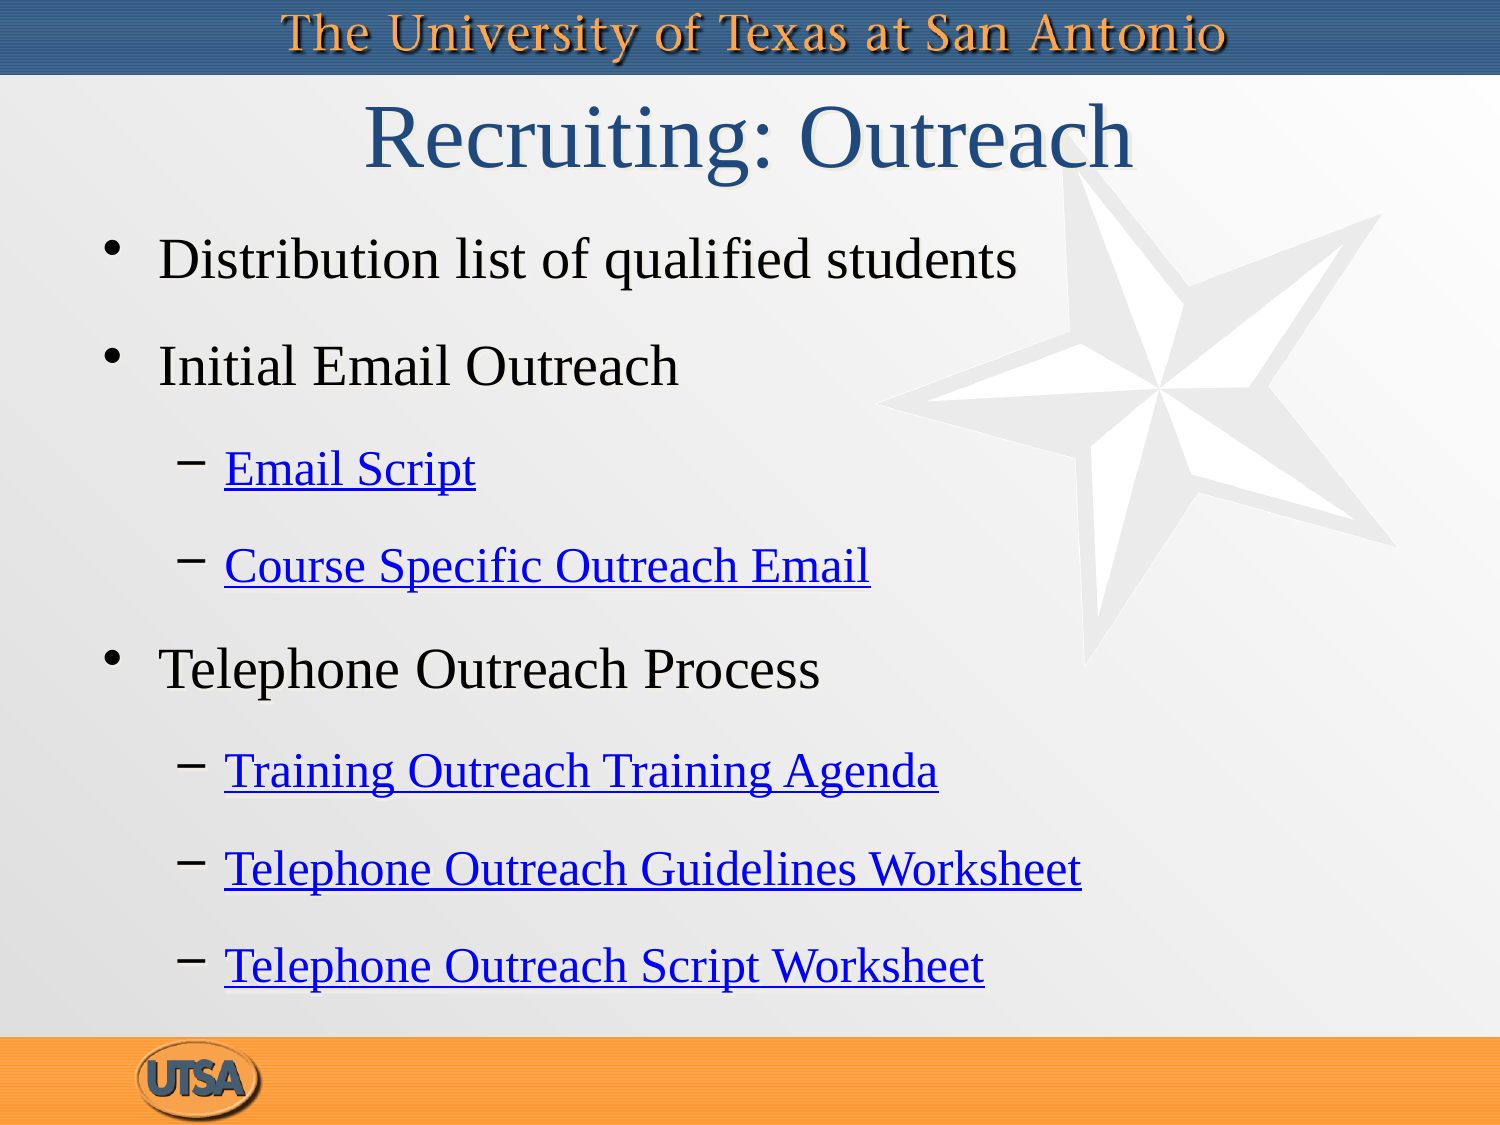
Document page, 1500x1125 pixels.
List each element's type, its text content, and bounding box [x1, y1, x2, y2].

picture [0, 0, 1500, 75]
picture [0, 1037, 1500, 1125]
title Recruiting: Outreach [112, 62, 1388, 201]
list Distribution list of qualified students Initial Email Outreach Email Script Course Specific Outreach Email Telephone Outreach Process Training Outreach Training Agenda Telephone Outreach Guidelines Worksheet Telephone Outreach Script Worksheet [87, 212, 1409, 1051]
